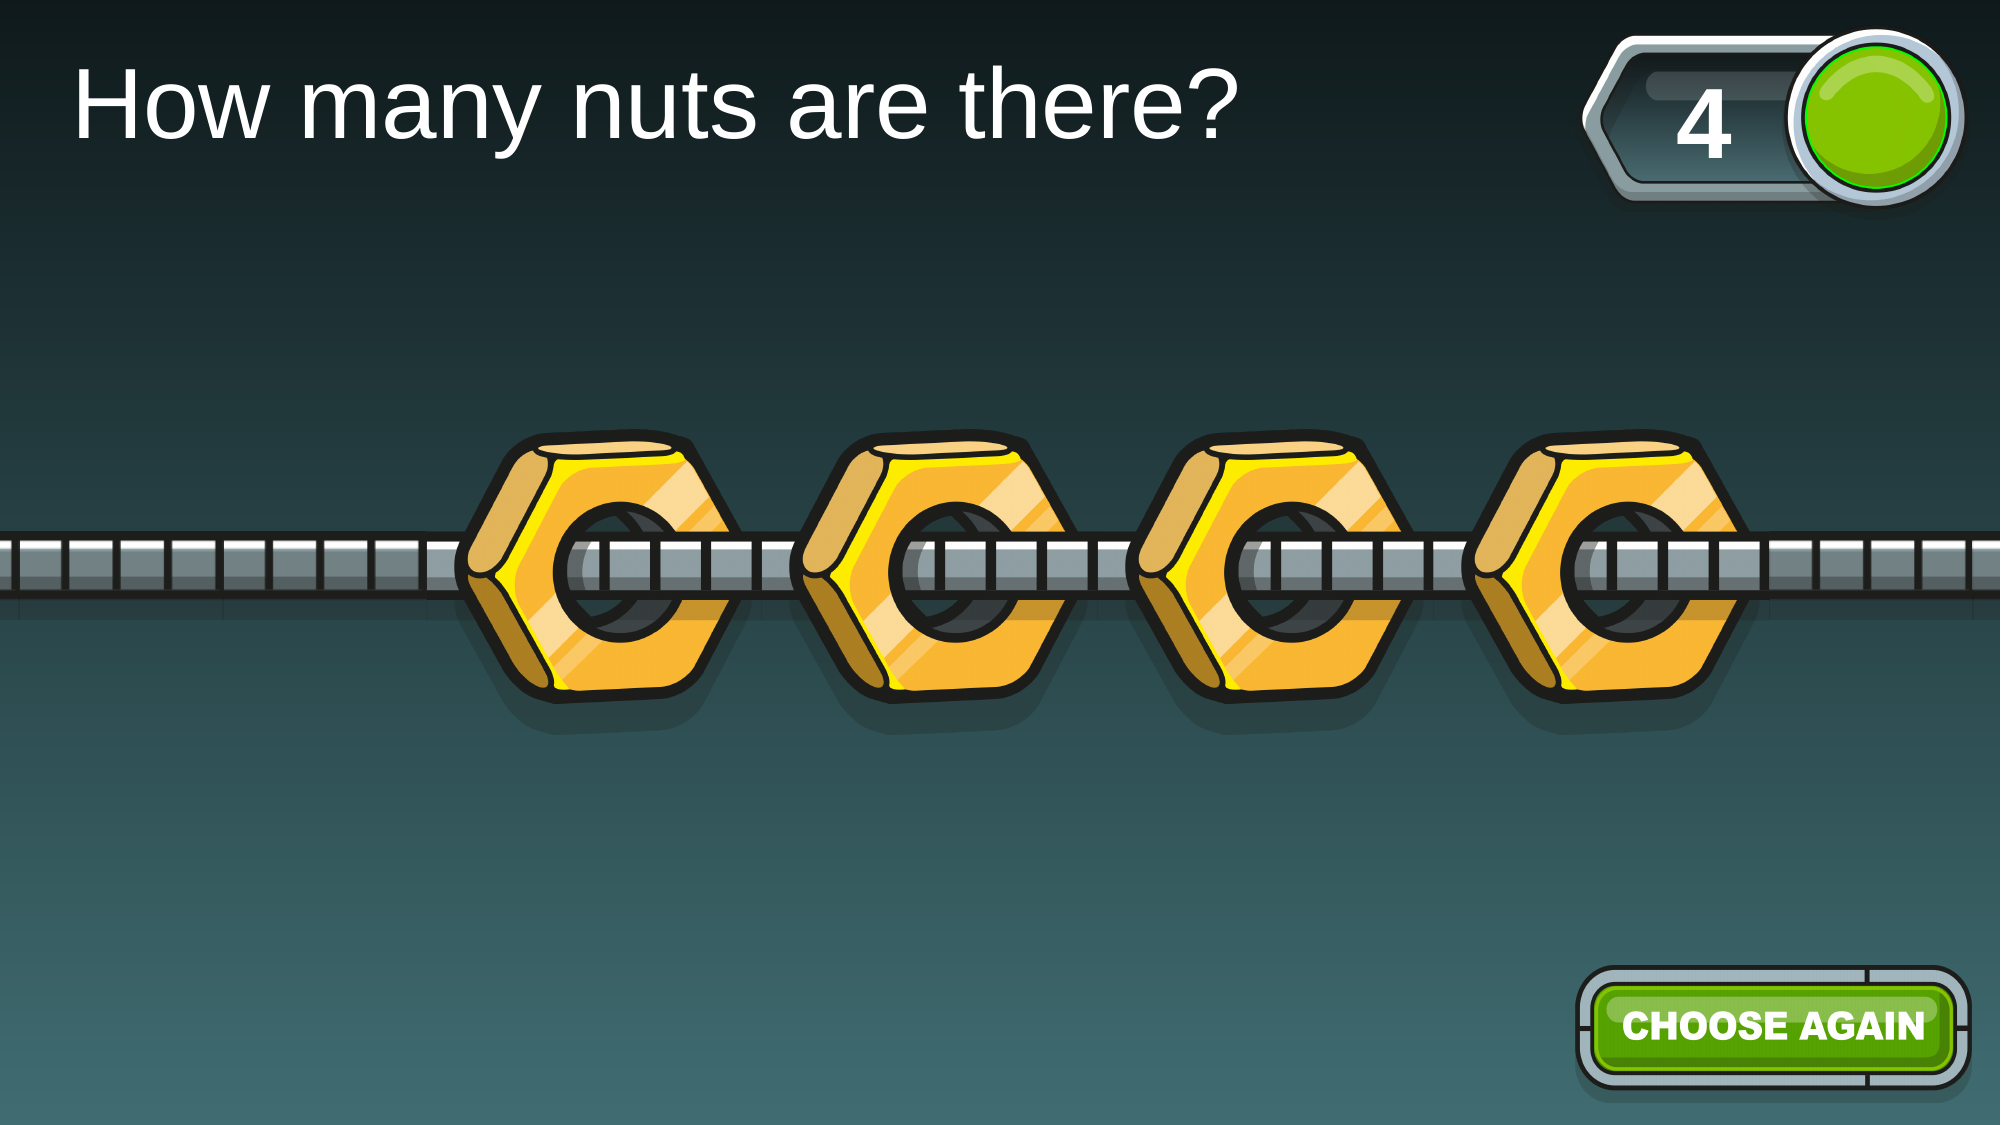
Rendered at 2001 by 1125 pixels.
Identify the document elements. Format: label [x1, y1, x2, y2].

picture [1575, 965, 1972, 1104]
picture [0, 429, 2000, 735]
text_box [55, 30, 1267, 182]
picture [1575, 25, 1971, 221]
